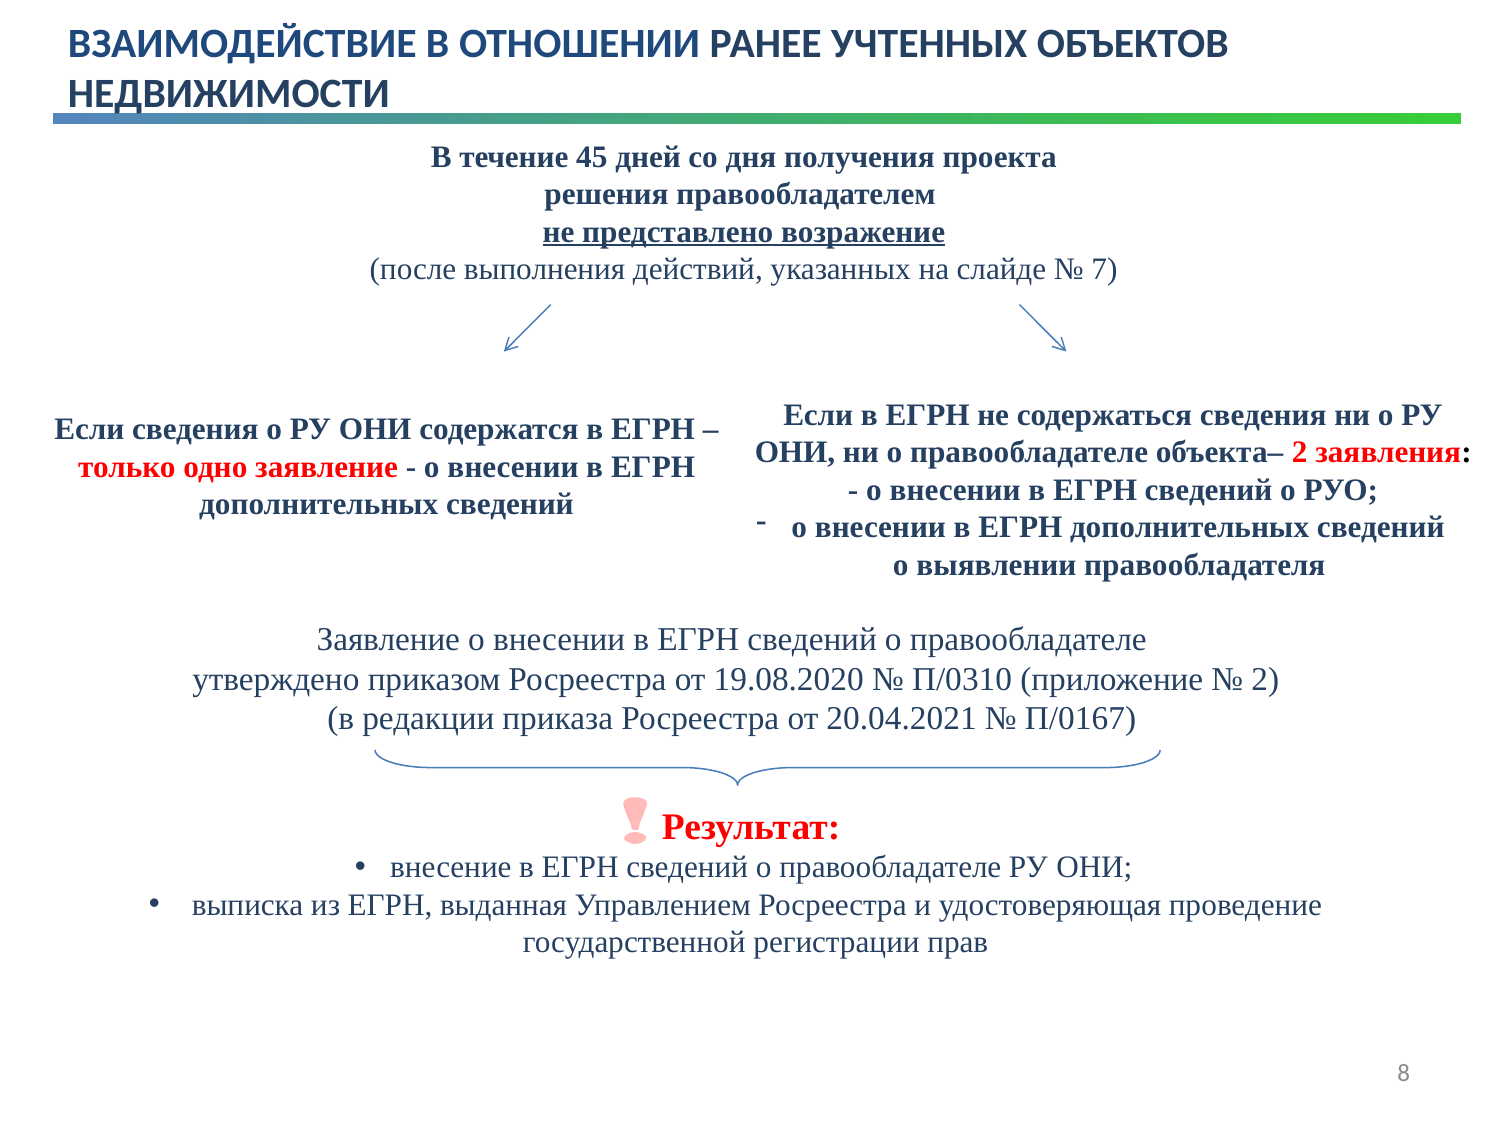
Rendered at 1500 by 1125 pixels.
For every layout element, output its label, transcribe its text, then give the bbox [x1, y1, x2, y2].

text_box [1442, 112, 1462, 126]
slide_number 8 [1074, 1041, 1425, 1102]
text_box Результат: внесение в ЕГРН сведений о правообладателе РУ ОНИ; выписка из ЕГРН, выданная Управлением Росреестра и удостоверяющая проведение государственной регистрации прав [46, 794, 1465, 1012]
text_box Если сведения о РУ ОНИ содержатся в ЕГРН – только одно заявление - о внесении в ЕГРН дополнительных сведений [0, 401, 726, 529]
text_box [374, 749, 1161, 786]
text_box В течение 45 дней со дня получения проекта решения правообладателем не представлено возражение (после выполнения действий, указанных на слайде № 7) [351, 128, 1137, 331]
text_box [1019, 304, 1067, 352]
text_box Заявление о внесении в ЕГРН сведений о правообладателе утверждено приказом Росреестра от 19.08.2020 № П/0310 (приложение № 2) (в редакции приказа Росреестра от 20.04.2021 № П/0167) [140, 609, 1325, 744]
picture [620, 796, 651, 844]
text_box ВЗАИМОДЕЙСТВИЕ В ОТНОШЕНИИ РАНЕЕ УЧТЕННЫХ ОБЪЕКТОВ НЕДВИЖИМОСТИ [53, 0, 1442, 132]
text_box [503, 304, 551, 352]
text_box Если в ЕГРН не содержаться сведения ни о РУ ОНИ, ни о правообладателе объекта– 2 заявления: - о внесении в ЕГРН сведений о РУО; о внесении в ЕГРН дополнительных сведений о выявлении правообладателя [726, 386, 1500, 589]
